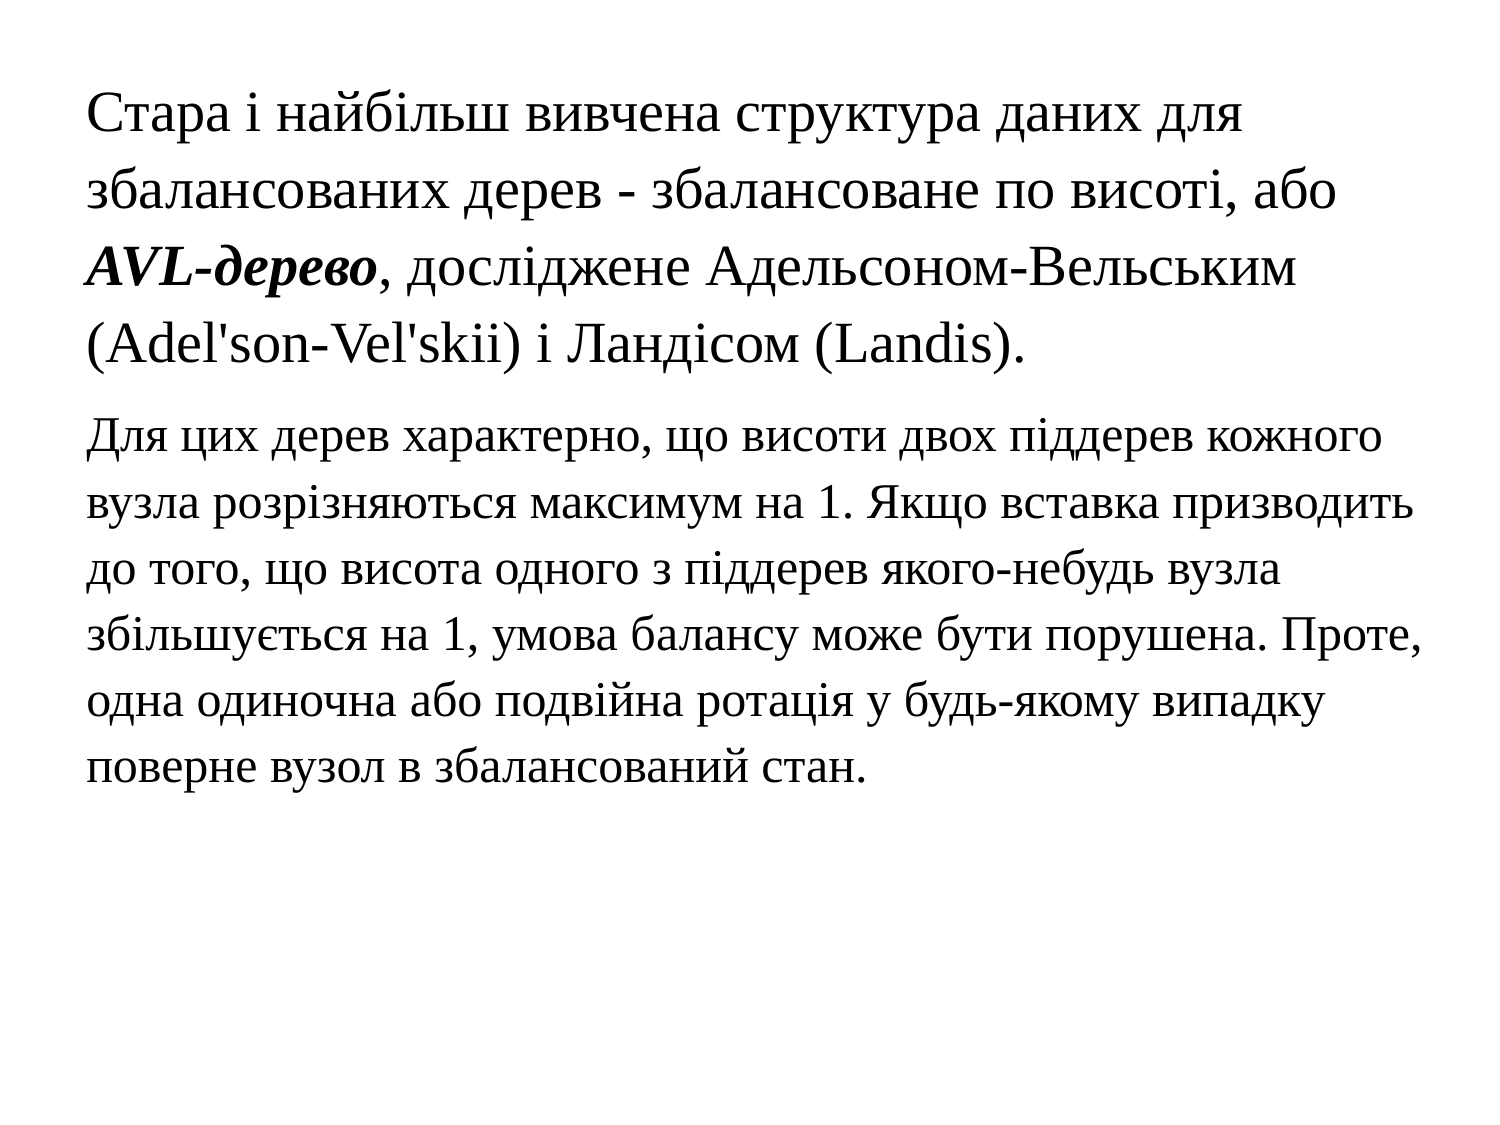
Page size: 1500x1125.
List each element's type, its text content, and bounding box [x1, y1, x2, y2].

list Стара і найбільш вивчена структура даних для збалансованих дерев - збалансоване по висоті, або AVL-дерево, досліджене Адельсоном-Вельським (Adel'son-Vel'skii) і Ландісом (Landis). Для цих дерев характерно, що висоти двох піддерев кожного вузла розрізняються максимум на 1. Якщо вставка призводить до того, що висота одного з піддерев якого-небудь вузла збільшується на 1, умова балансу може бути порушена. Проте, одна одиночна або подвійна ротація у будь-якому випадку поверне вузол в збалансований стан. [0, 58, 1500, 1125]
